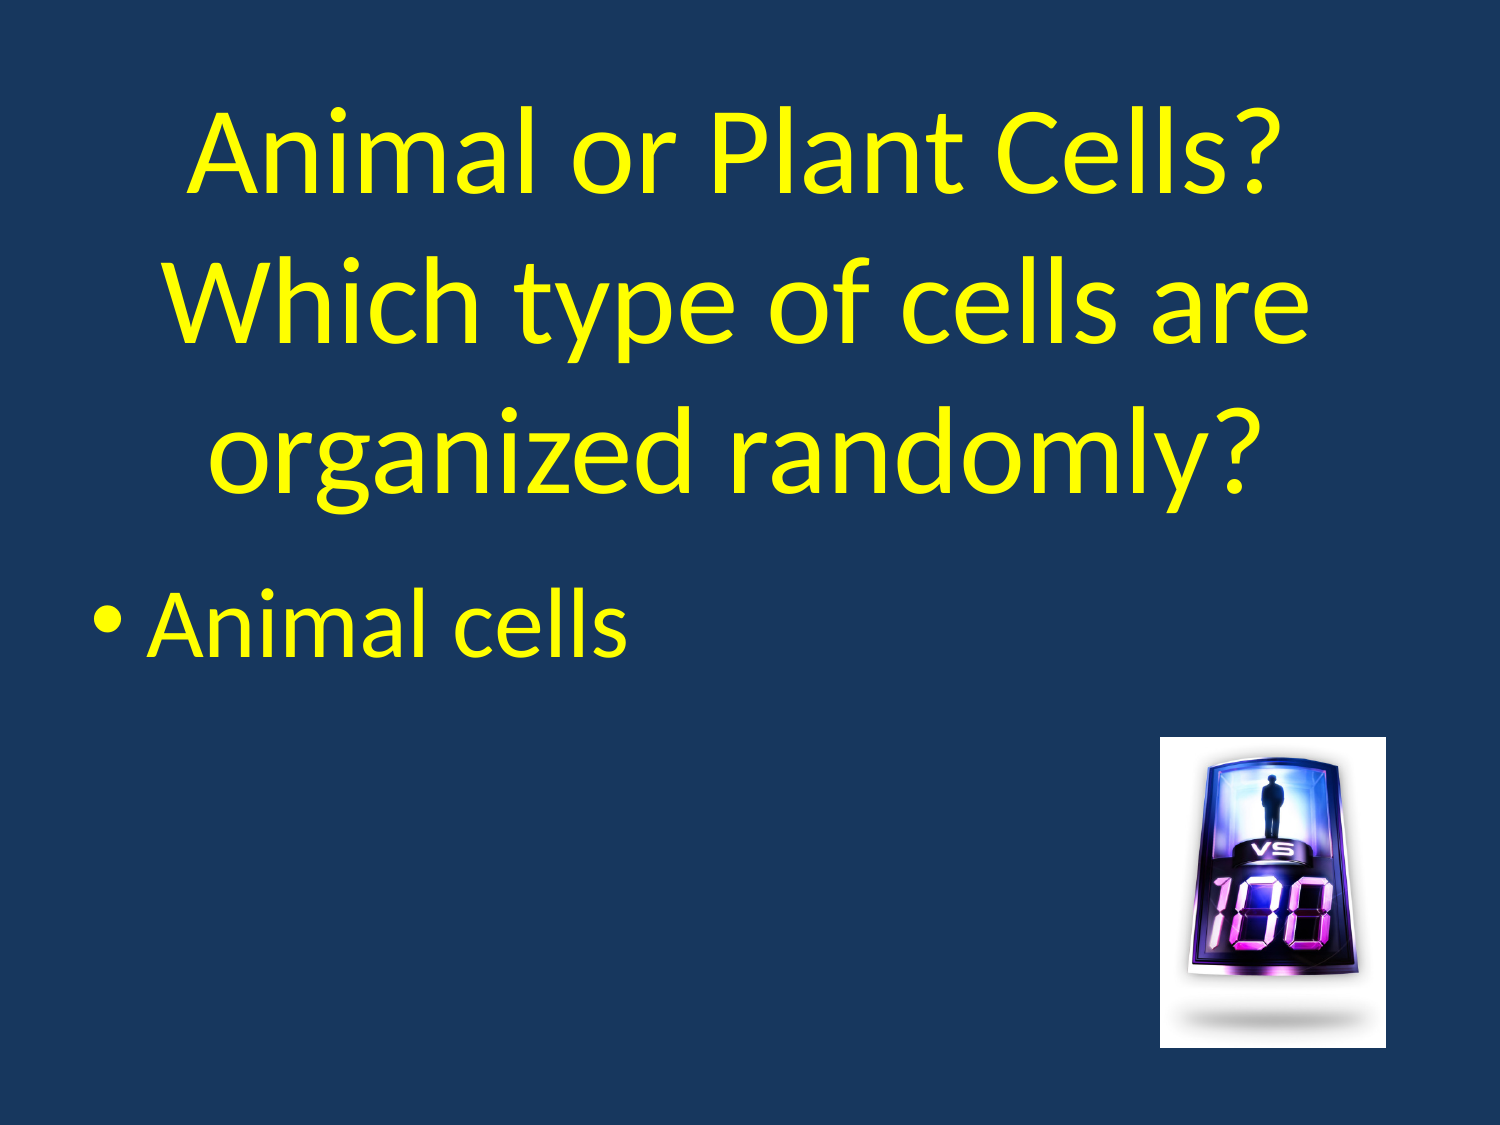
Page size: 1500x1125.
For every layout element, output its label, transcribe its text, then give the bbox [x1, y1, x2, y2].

list Animal cells [75, 549, 1425, 725]
title Animal or Plant Cells? Which type of cells are organized randomly? [62, 200, 1413, 388]
picture [1160, 737, 1386, 1049]
